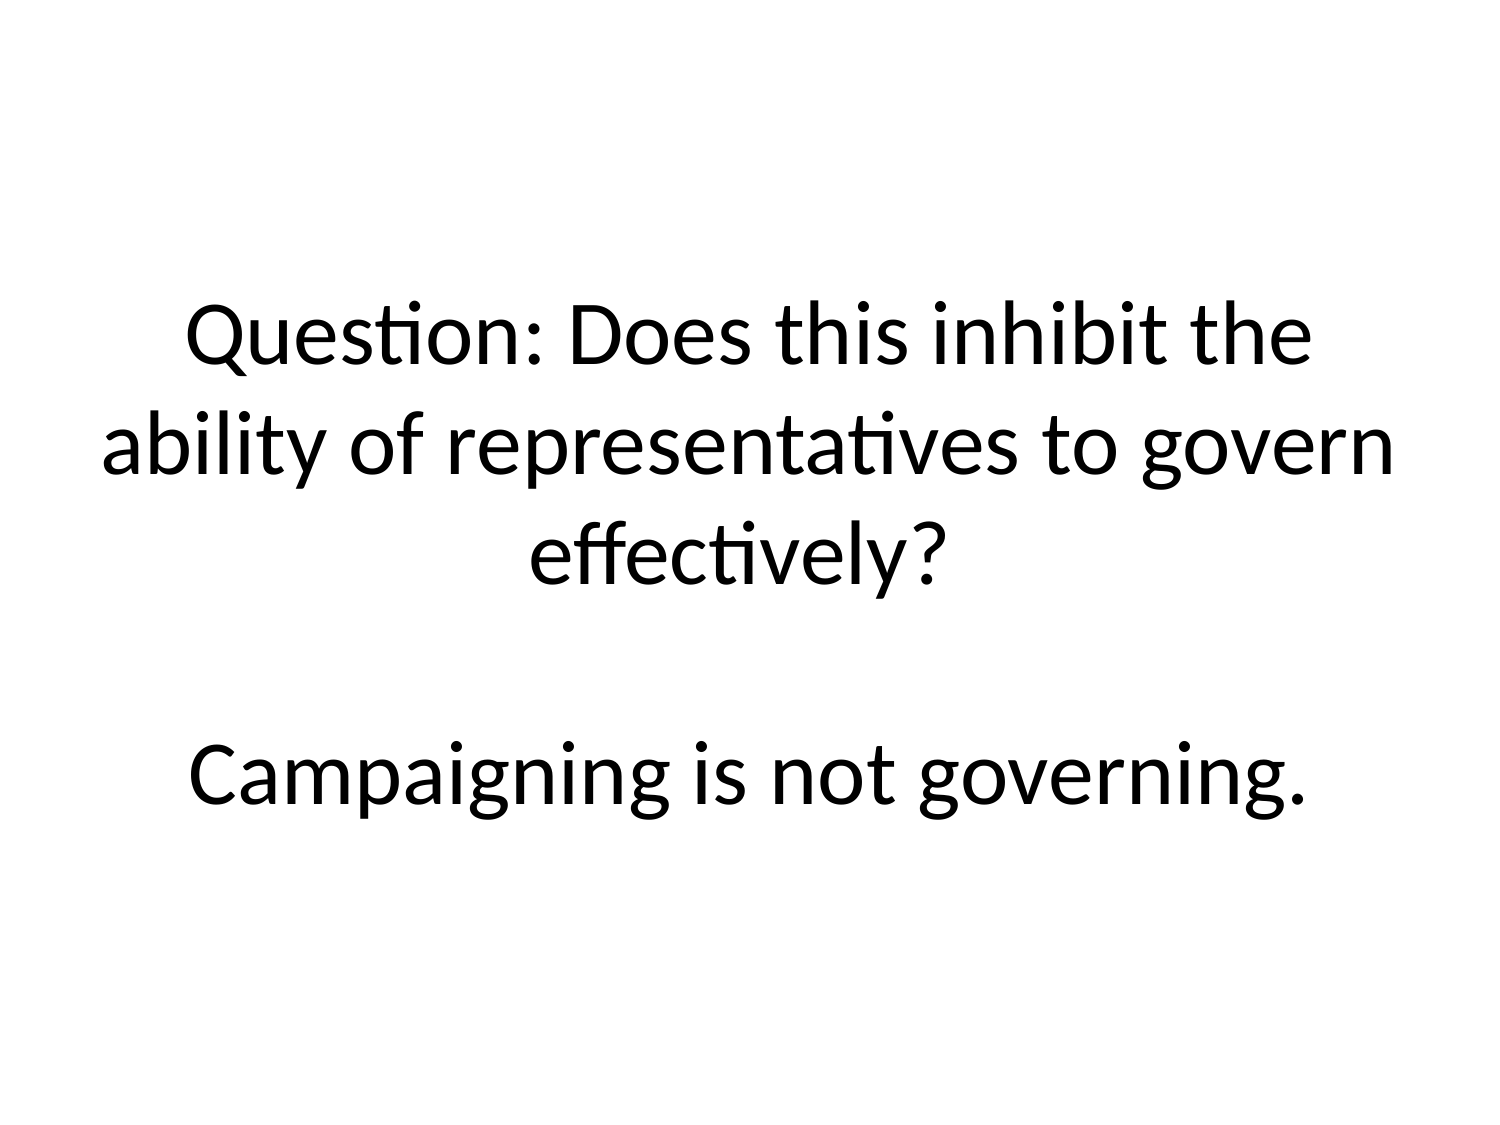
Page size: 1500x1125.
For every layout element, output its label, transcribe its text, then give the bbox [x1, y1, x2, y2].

title Question: Does this inhibit the ability of representatives to govern effectively? Campaigning is not governing. [74, 44, 1426, 1051]
